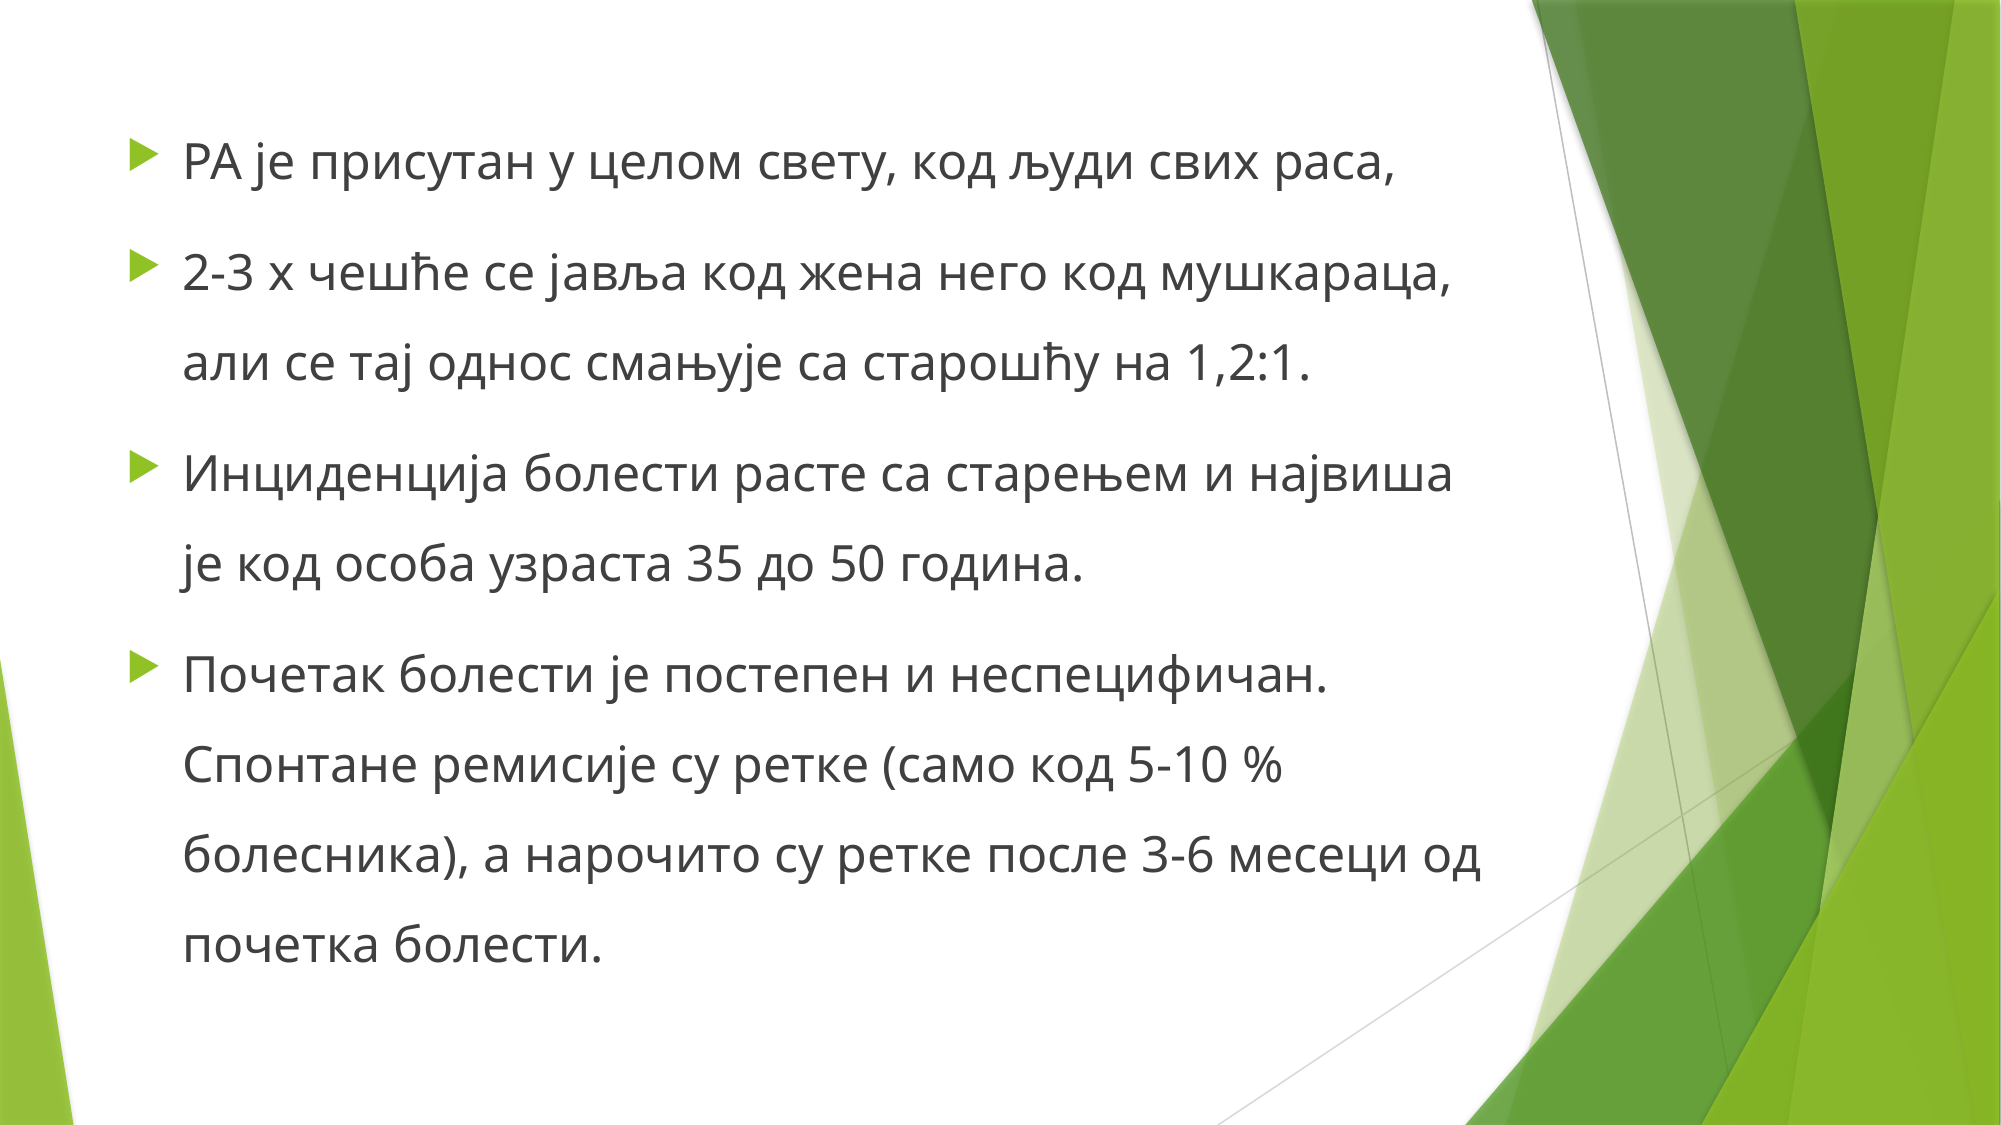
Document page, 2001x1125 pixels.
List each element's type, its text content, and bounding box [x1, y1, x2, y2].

list РА је присутан у целом свету, код људи свих раса, 2-3 x чешће се јавља код жена него код мушкараца, али се тај однос смањује са старошћу на 1,2:1. Инциденција болести расте са старењем и највиша је код особа узраста 35 до 50 година. Почетак болести је постепен и неспецифичан. Спонтане ремисије су ретке (само код 5-10 % болесника), а нарочито су ретке после 3-6 месеци од почетка болести. [111, 92, 1522, 991]
